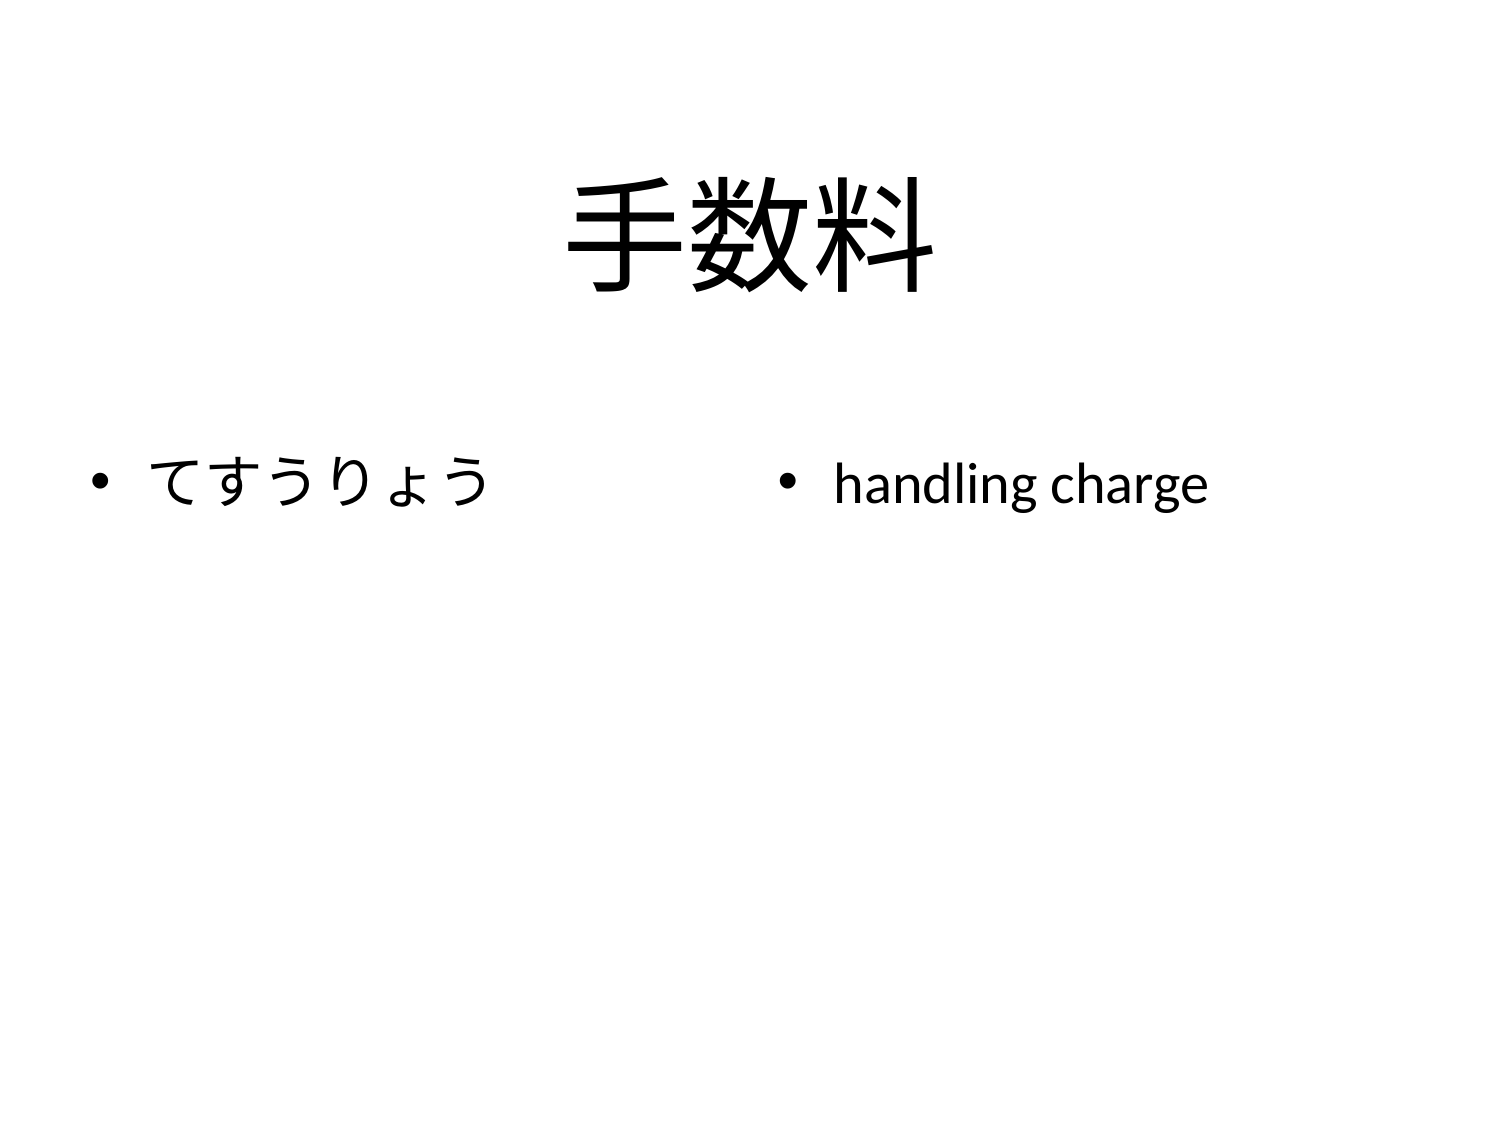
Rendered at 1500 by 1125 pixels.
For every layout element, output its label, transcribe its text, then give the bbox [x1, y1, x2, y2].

list handling charge [762, 437, 1426, 1006]
list てすうりょう [74, 437, 738, 1006]
title 手数料 [74, 138, 1426, 327]
